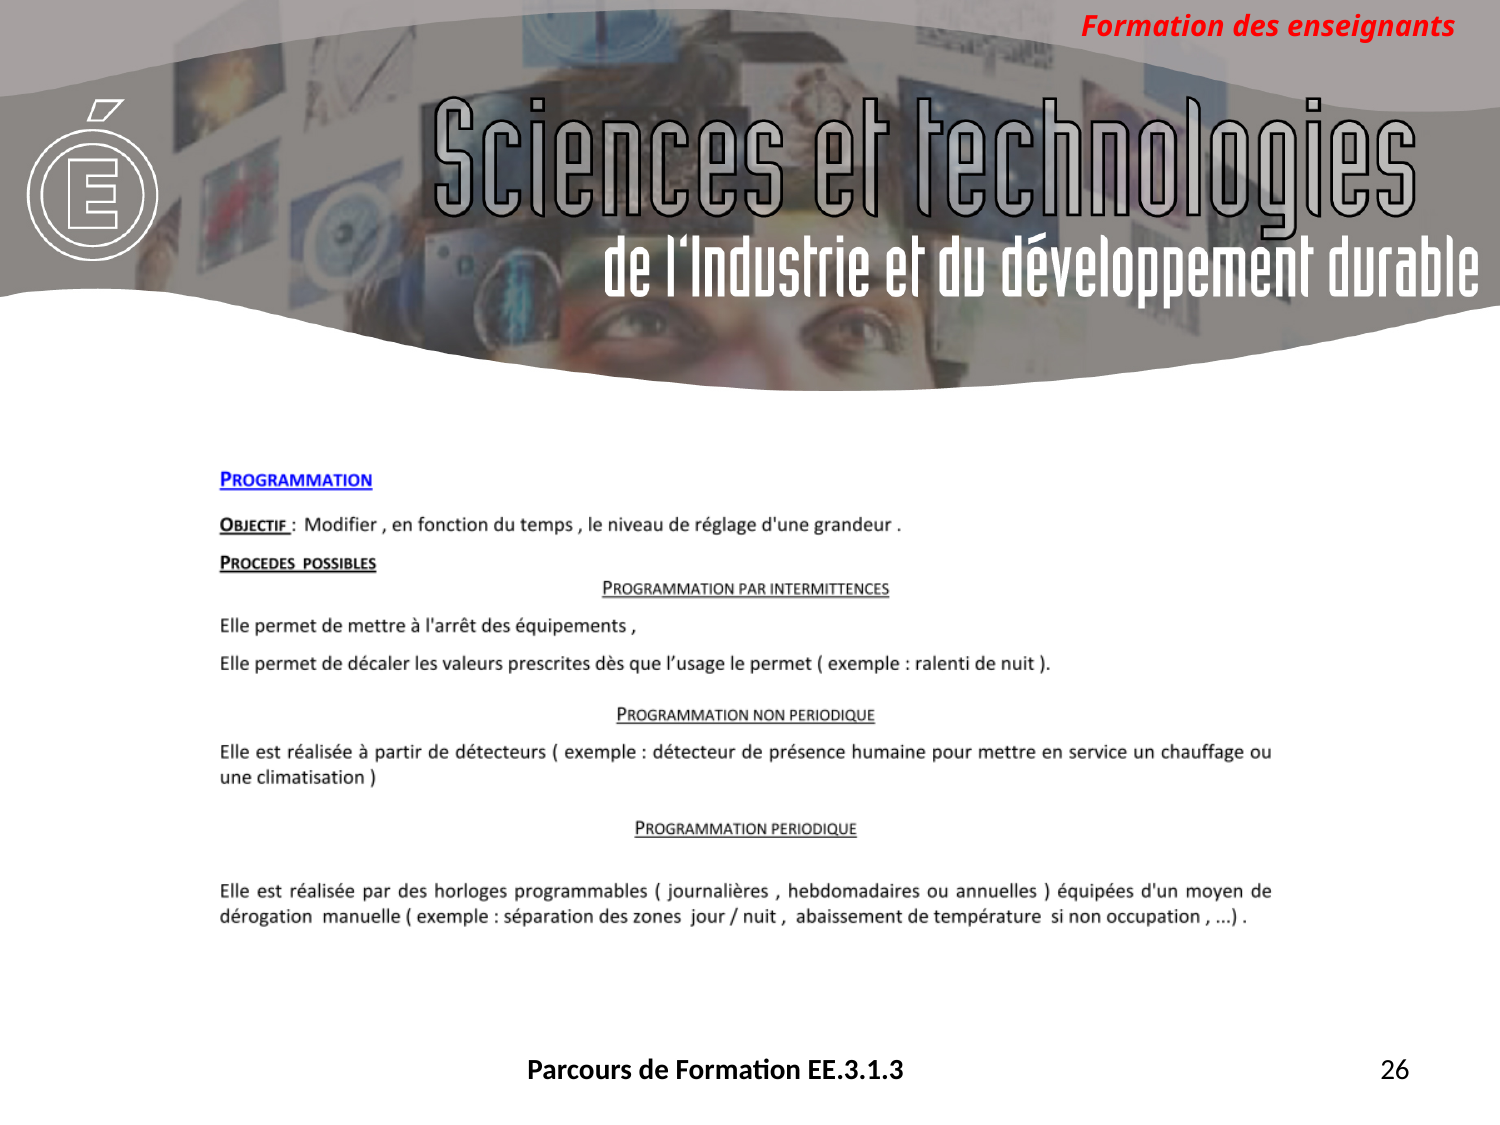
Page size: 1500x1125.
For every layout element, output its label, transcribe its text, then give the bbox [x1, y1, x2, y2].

slide_number 26 [1075, 1042, 1425, 1103]
picture [0, 0, 1500, 400]
picture [209, 467, 1291, 953]
footer Parcours de Formation EE.3.1.3 [512, 1042, 1075, 1103]
